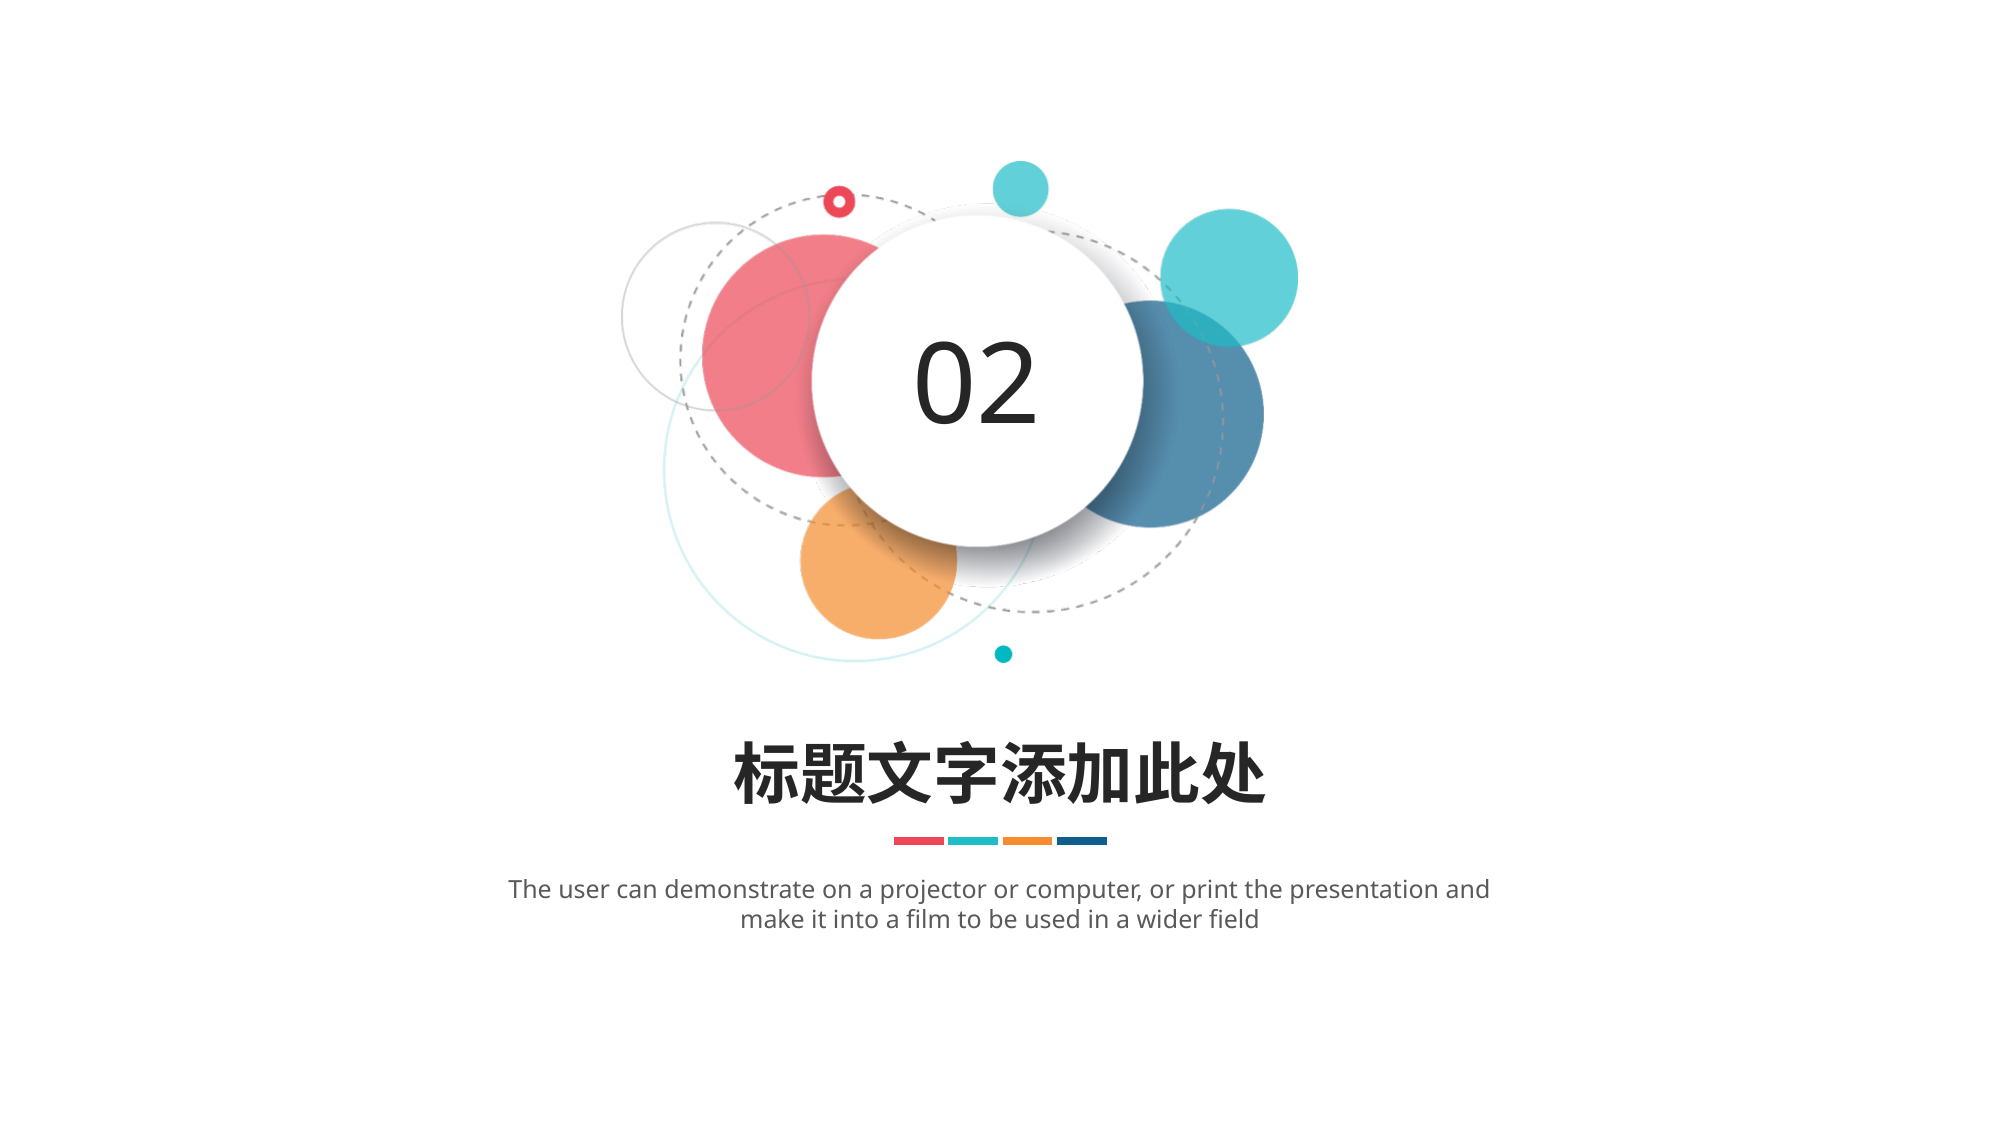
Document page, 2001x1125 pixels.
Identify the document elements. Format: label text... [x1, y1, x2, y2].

text_box 标题文字添加此处 [718, 724, 1283, 820]
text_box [621, 161, 1298, 663]
text_box The user can demonstrate on a projector or computer, or print the presentation and make it into a film to be used in a wider field [488, 866, 1513, 942]
